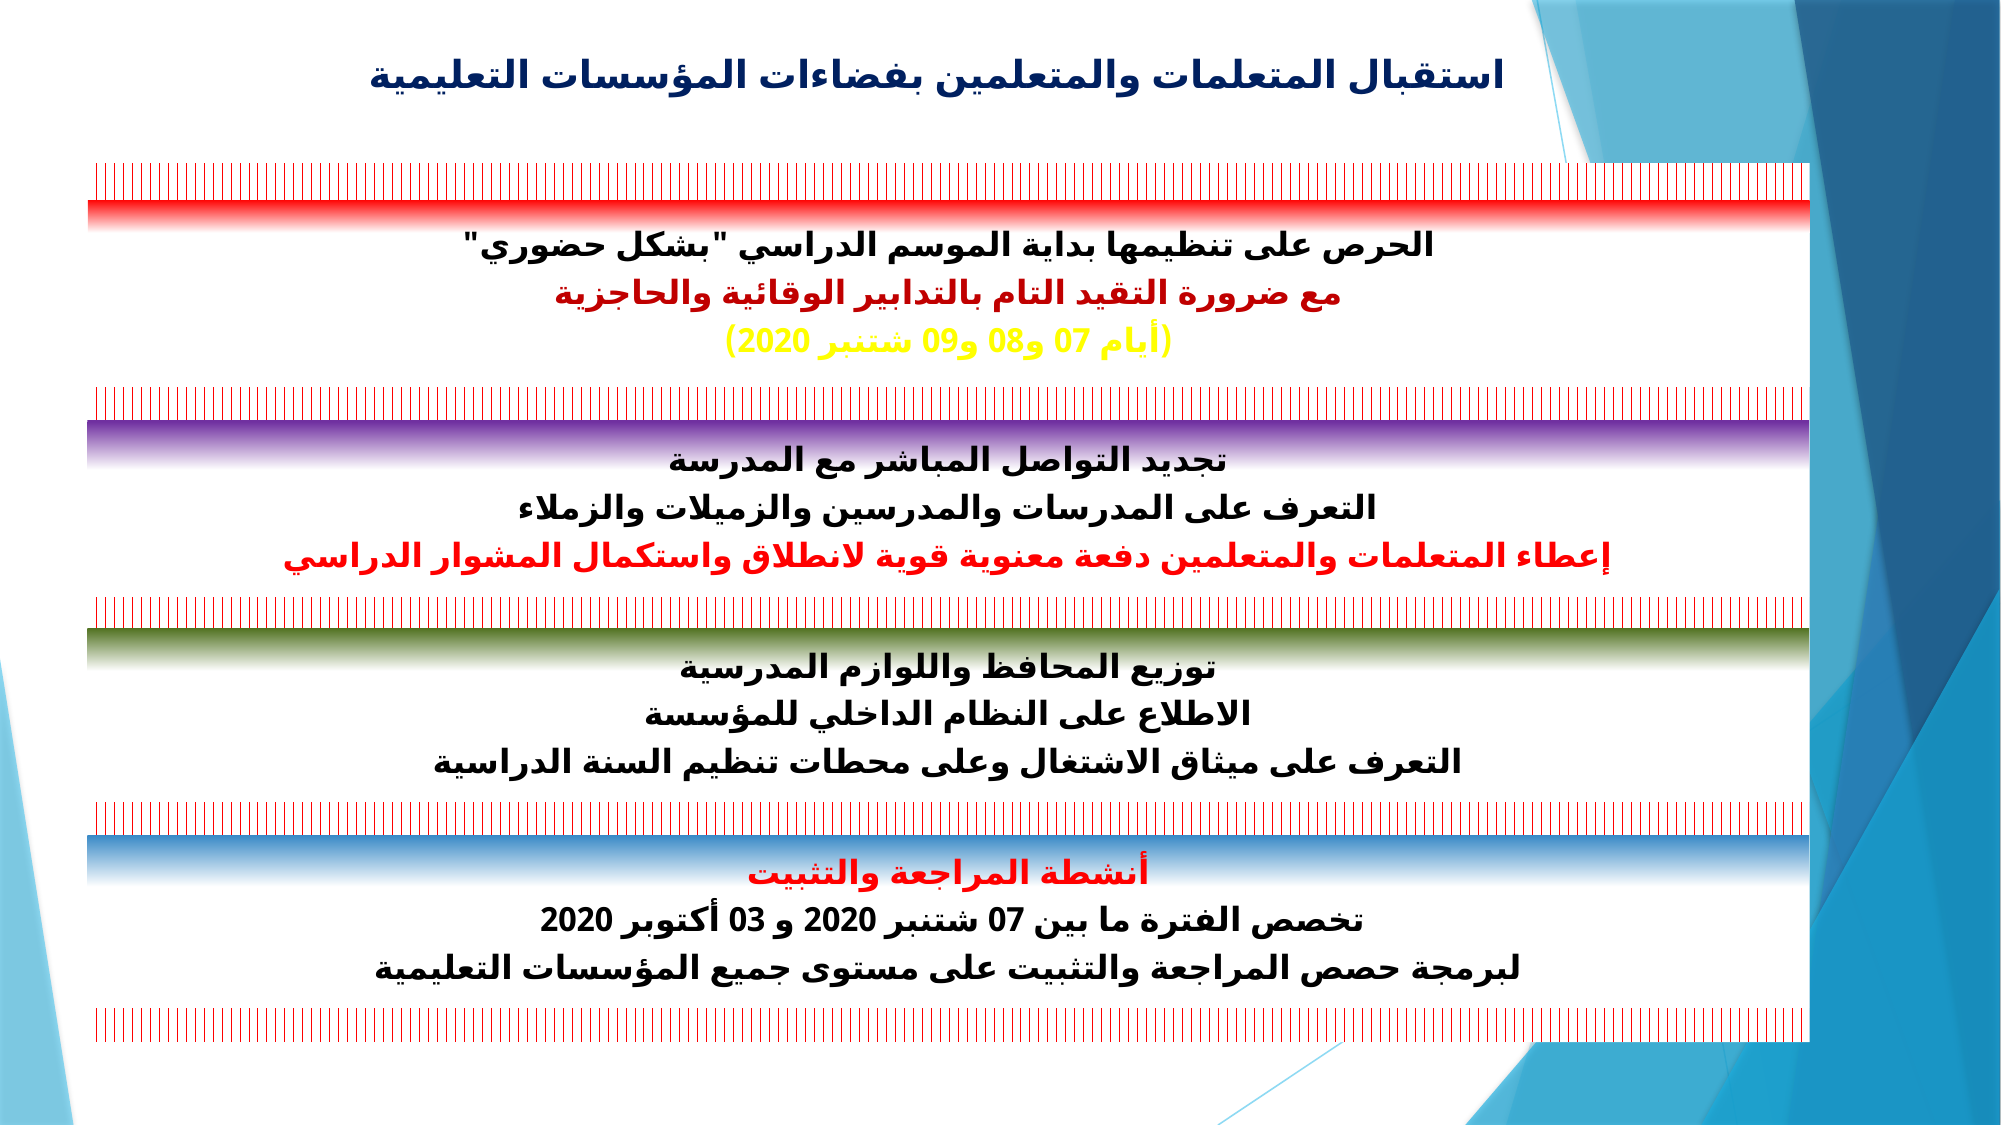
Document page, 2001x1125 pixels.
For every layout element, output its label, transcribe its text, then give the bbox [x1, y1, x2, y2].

title استقبال المتعلمات والمتعلمين بفضاءات المؤسسات التعليمية [232, 41, 1643, 151]
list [86, 162, 1811, 1043]
